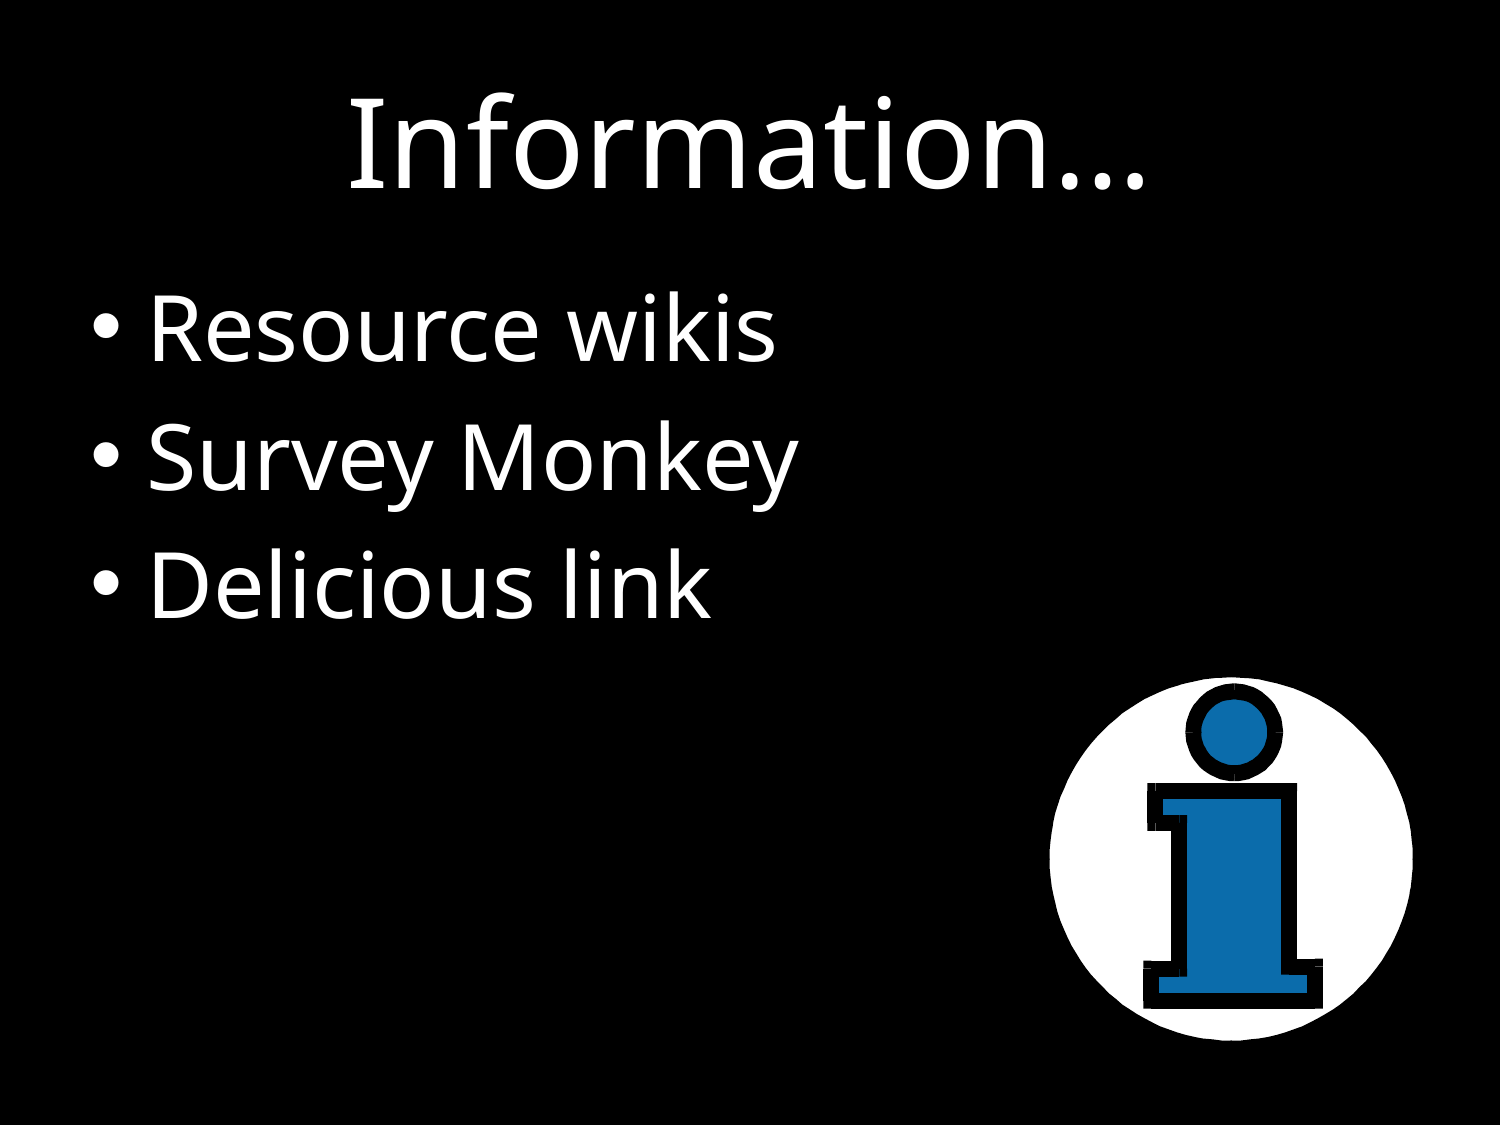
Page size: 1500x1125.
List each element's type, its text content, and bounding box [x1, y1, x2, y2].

picture [949, 612, 1500, 1096]
title Information… [75, 45, 1425, 233]
list Resource wikis Survey Monkey Delicious link [75, 262, 1425, 1005]
